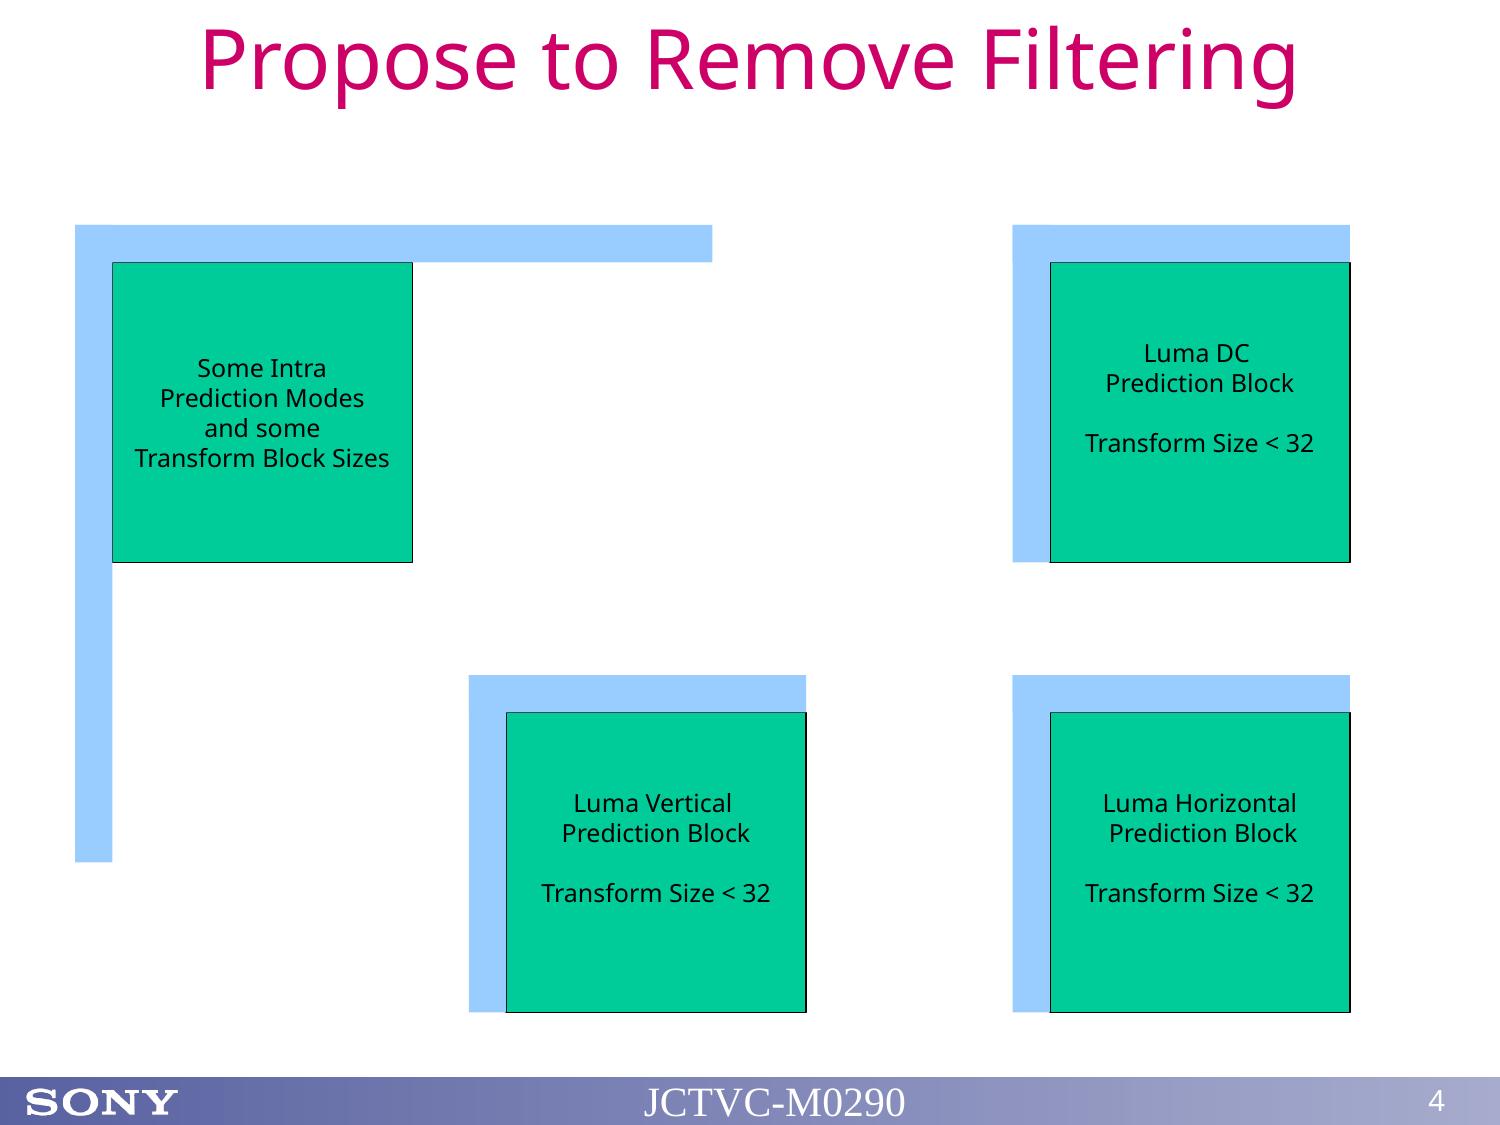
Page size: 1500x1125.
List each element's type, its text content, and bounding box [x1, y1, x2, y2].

text_box Luma DC Prediction Block Transform Size < 32 [1050, 263, 1350, 563]
text_box Some Intra Prediction Modes and some Transform Block Sizes [113, 263, 413, 563]
text_box Luma Vertical Prediction Block Transform Size < 32 [507, 713, 807, 1013]
text_box [1050, 675, 1350, 713]
text_box [75, 224, 113, 863]
footer JCTVC-M0290 [537, 1074, 1013, 1125]
text_box [468, 675, 507, 1013]
title Propose to Remove Filtering [112, 0, 1388, 115]
text_box [507, 675, 807, 713]
picture [26, 1088, 178, 1116]
text_box Luma Horizontal Prediction Block Transform Size < 32 [1050, 713, 1350, 1013]
text_box [1012, 224, 1050, 563]
text_box [113, 224, 713, 263]
slide_number 4 [1147, 1074, 1461, 1125]
text_box [1050, 224, 1350, 263]
text_box [1012, 675, 1050, 1013]
